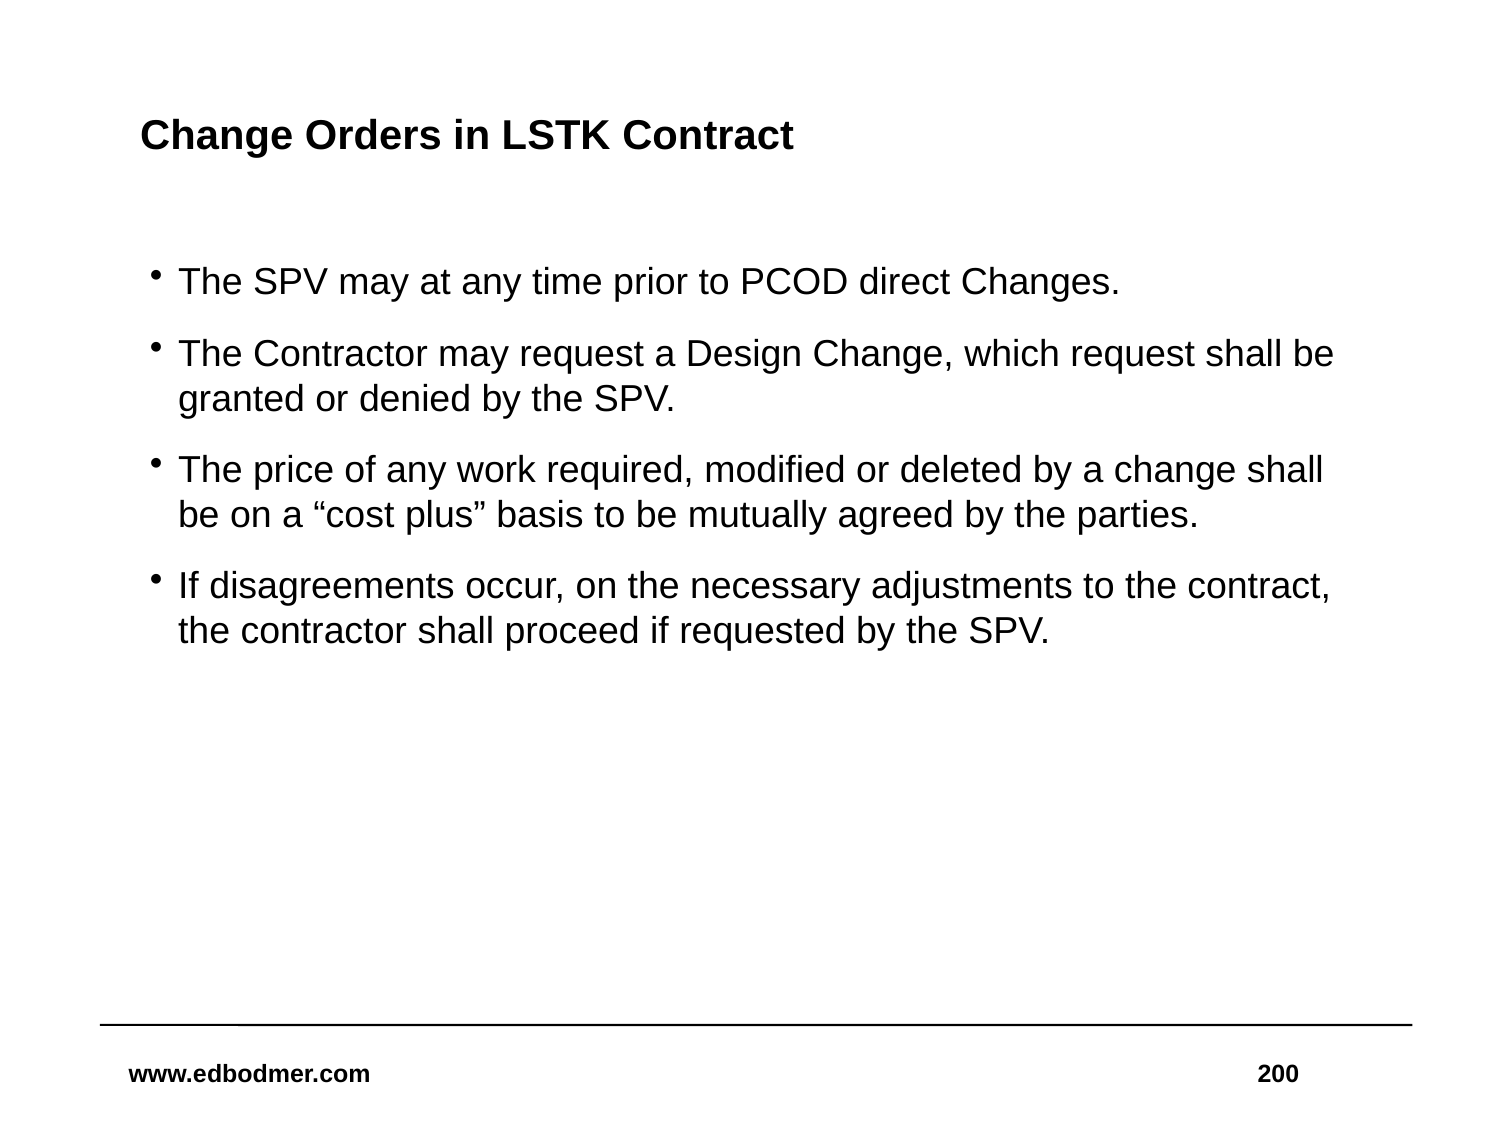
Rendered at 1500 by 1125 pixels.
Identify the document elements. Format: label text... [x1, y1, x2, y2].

title Change Orders in LSTK Contract [125, 99, 1288, 225]
list The SPV may at any time prior to PCOD direct Changes. The Contractor may request a Design Change, which request shall be granted or denied by the SPV. The price of any work required, modified or deleted by a change shall be on a “cost plus” basis to be mutually agreed by the parties. If disagreements occur, on the necessary adjustments to the contract, the contractor shall proceed if requested by the SPV. [125, 249, 1375, 1000]
